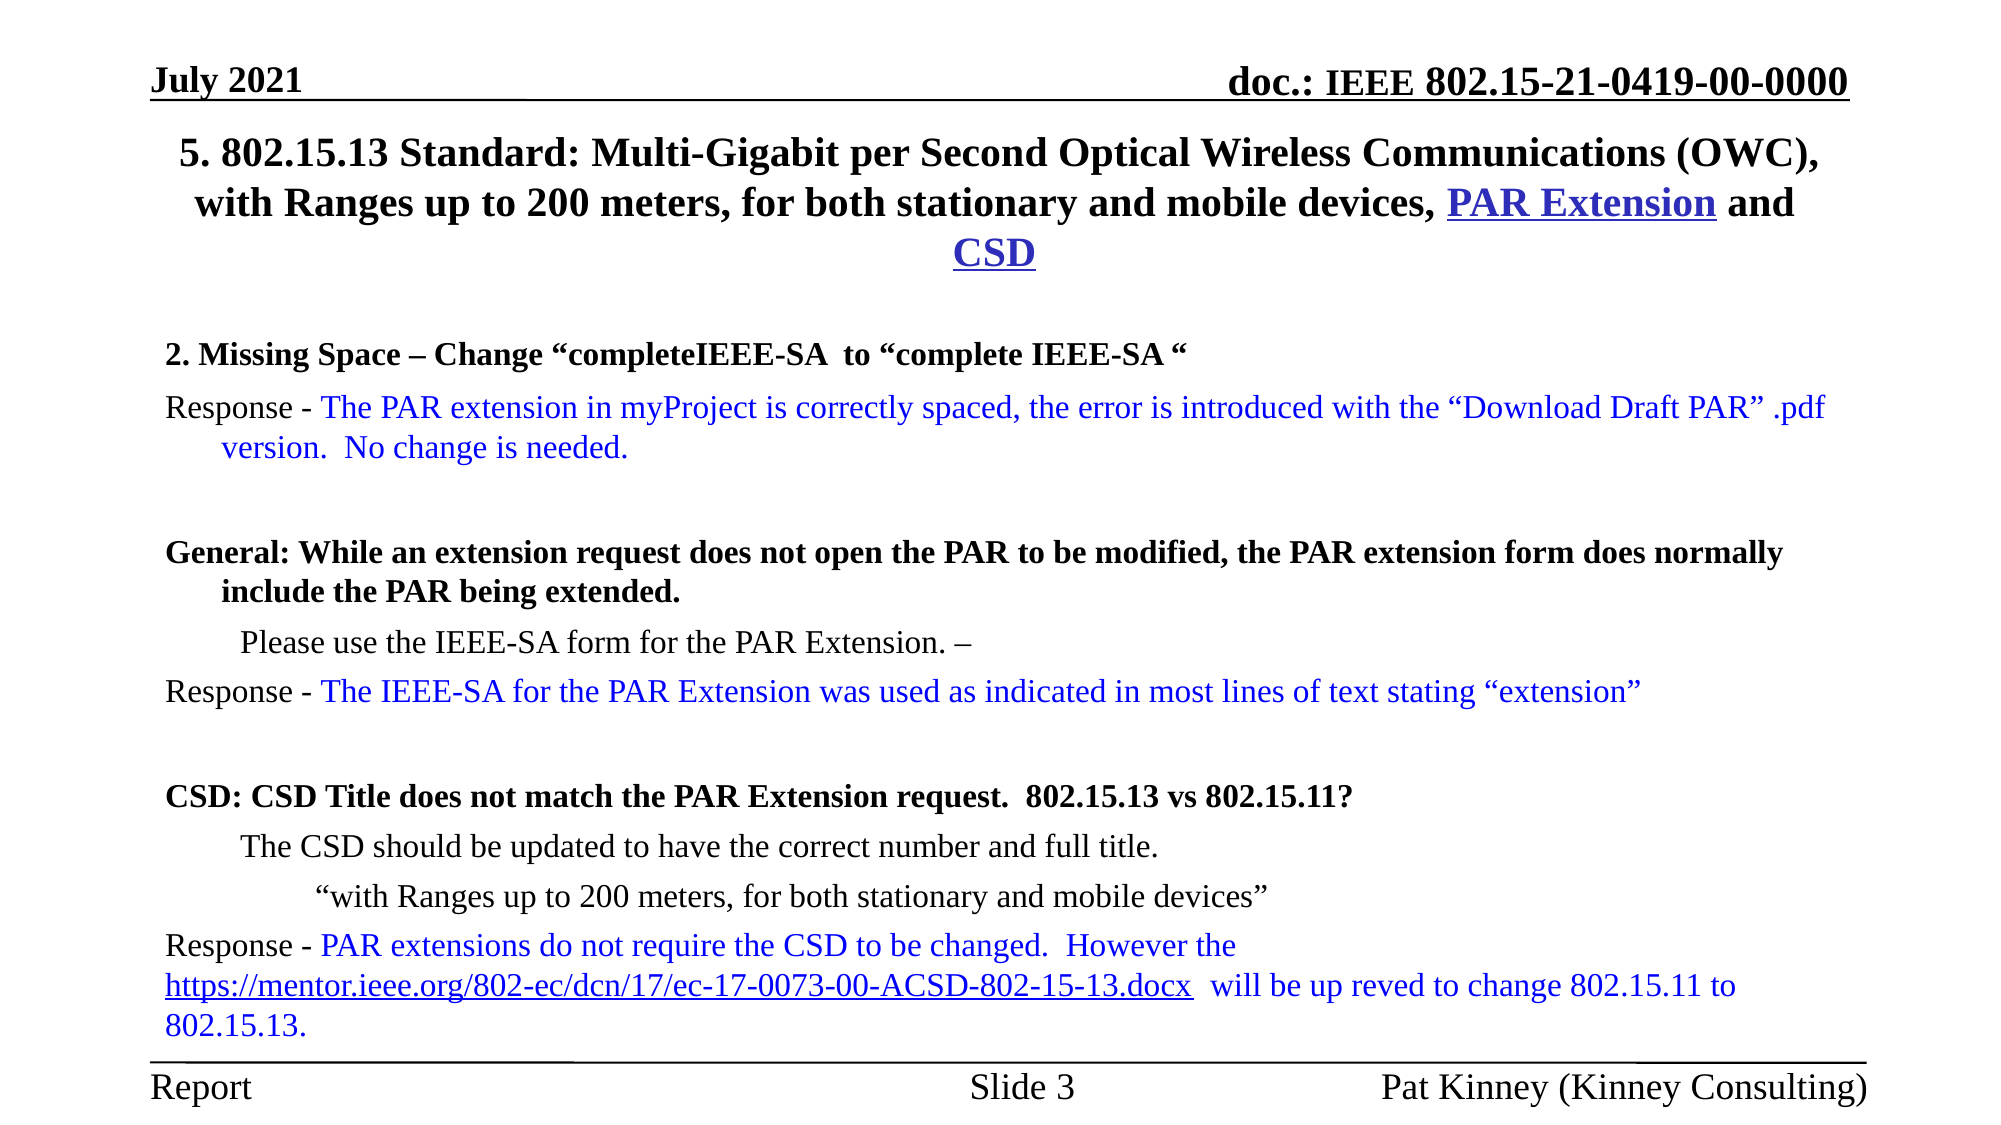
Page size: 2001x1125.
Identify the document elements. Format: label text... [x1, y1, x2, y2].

slide_number Slide 3 [950, 1061, 1095, 1125]
list 2. Missing Space – Change “completeIEEE-SA to “complete IEEE-SA “ Response - The PAR extension in myProject is correctly spaced, the error is introduced with the “Download Draft PAR” .pdf version. No change is needed. General: While an extension request does not open the PAR to be modified, the PAR extension form does normally include the PAR being extended. Please use the IEEE-SA form for the PAR Extension. – Response - The IEEE-SA for the PAR Extension was used as indicated in most lines of text stating “extension” CSD: CSD Title does not match the PAR Extension request. 802.15.13 vs 802.15.11? The CSD should be updated to have the correct number and full title. “with Ranges up to 200 meters, for both stationary and mobile devices” Response - PAR extensions do not require the CSD to be changed. However the https://mentor.ieee.org/802-ec/dcn/17/ec-17-0073-00-ACSD-802-15-13.docx will be up reved to change 802.15.11 to 802.15.13. [149, 324, 1850, 1000]
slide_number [149, 49, 431, 100]
title 5. 802.15.13 Standard: Multi-Gigabit per Second Optical Wireless Communications (OWC), with Ranges up to 200 meters, for both stationary and mobile devices, PAR Extension and CSD [149, 112, 1850, 288]
text_box Pat Kinney (Kinney Consulting) [1330, 1062, 1869, 1122]
